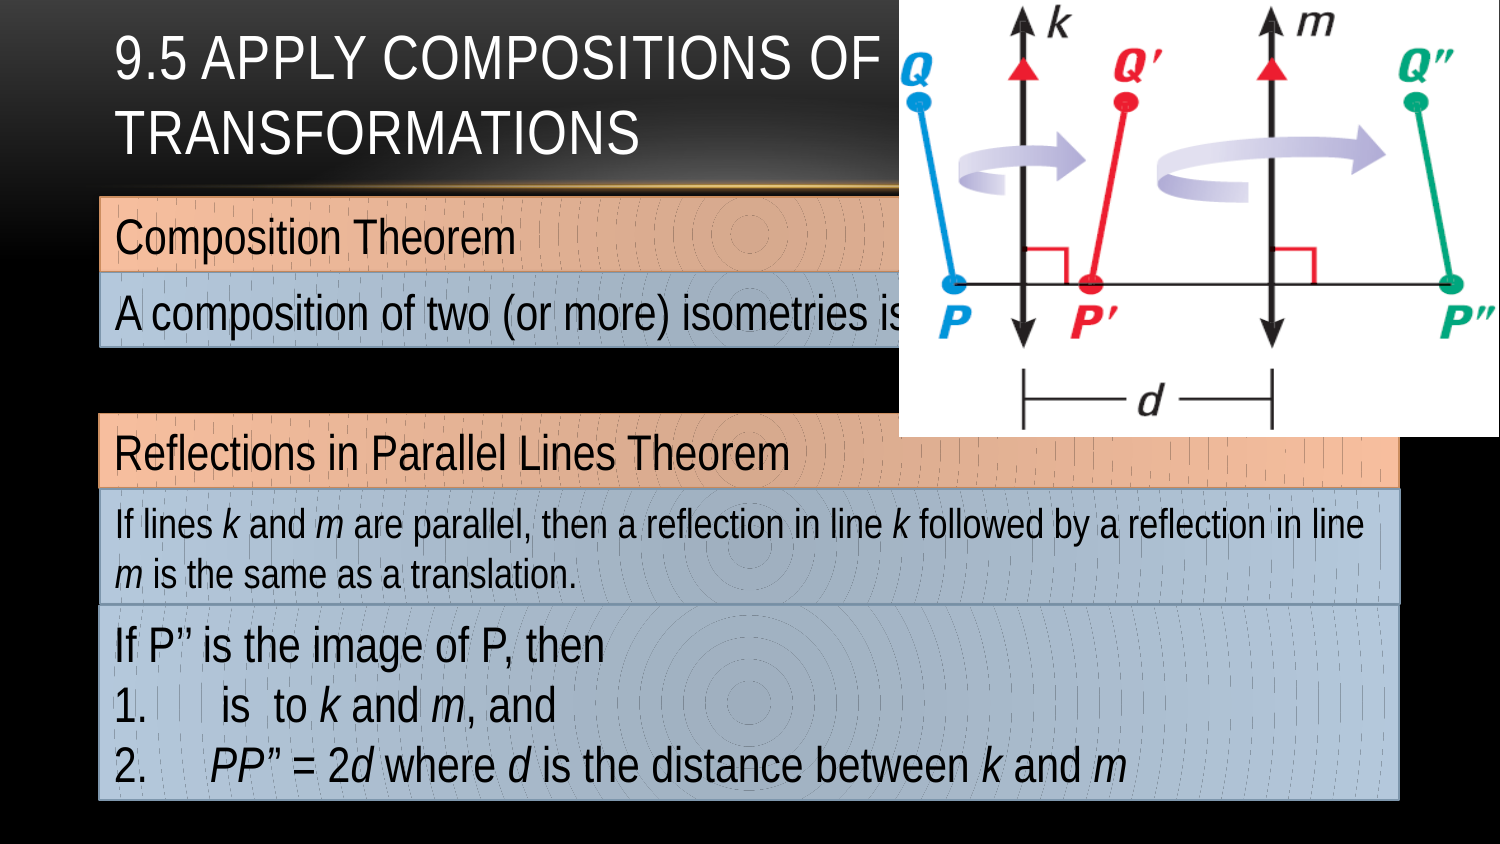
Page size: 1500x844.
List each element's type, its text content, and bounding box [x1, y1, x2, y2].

text_box Composition Theorem [99, 196, 893, 271]
title 9.5 Apply Compositions of Transformations [99, 33, 893, 175]
text_box A composition of two (or more) isometries is an isometry. [99, 272, 893, 348]
picture [0, 0, 1499, 437]
text_box Reflections in Parallel Lines Theorem [98, 413, 1400, 488]
text_box If lines k and m are parallel, then a reflection in line k followed by a reflection in line m is the same as a translation. [99, 488, 1401, 605]
